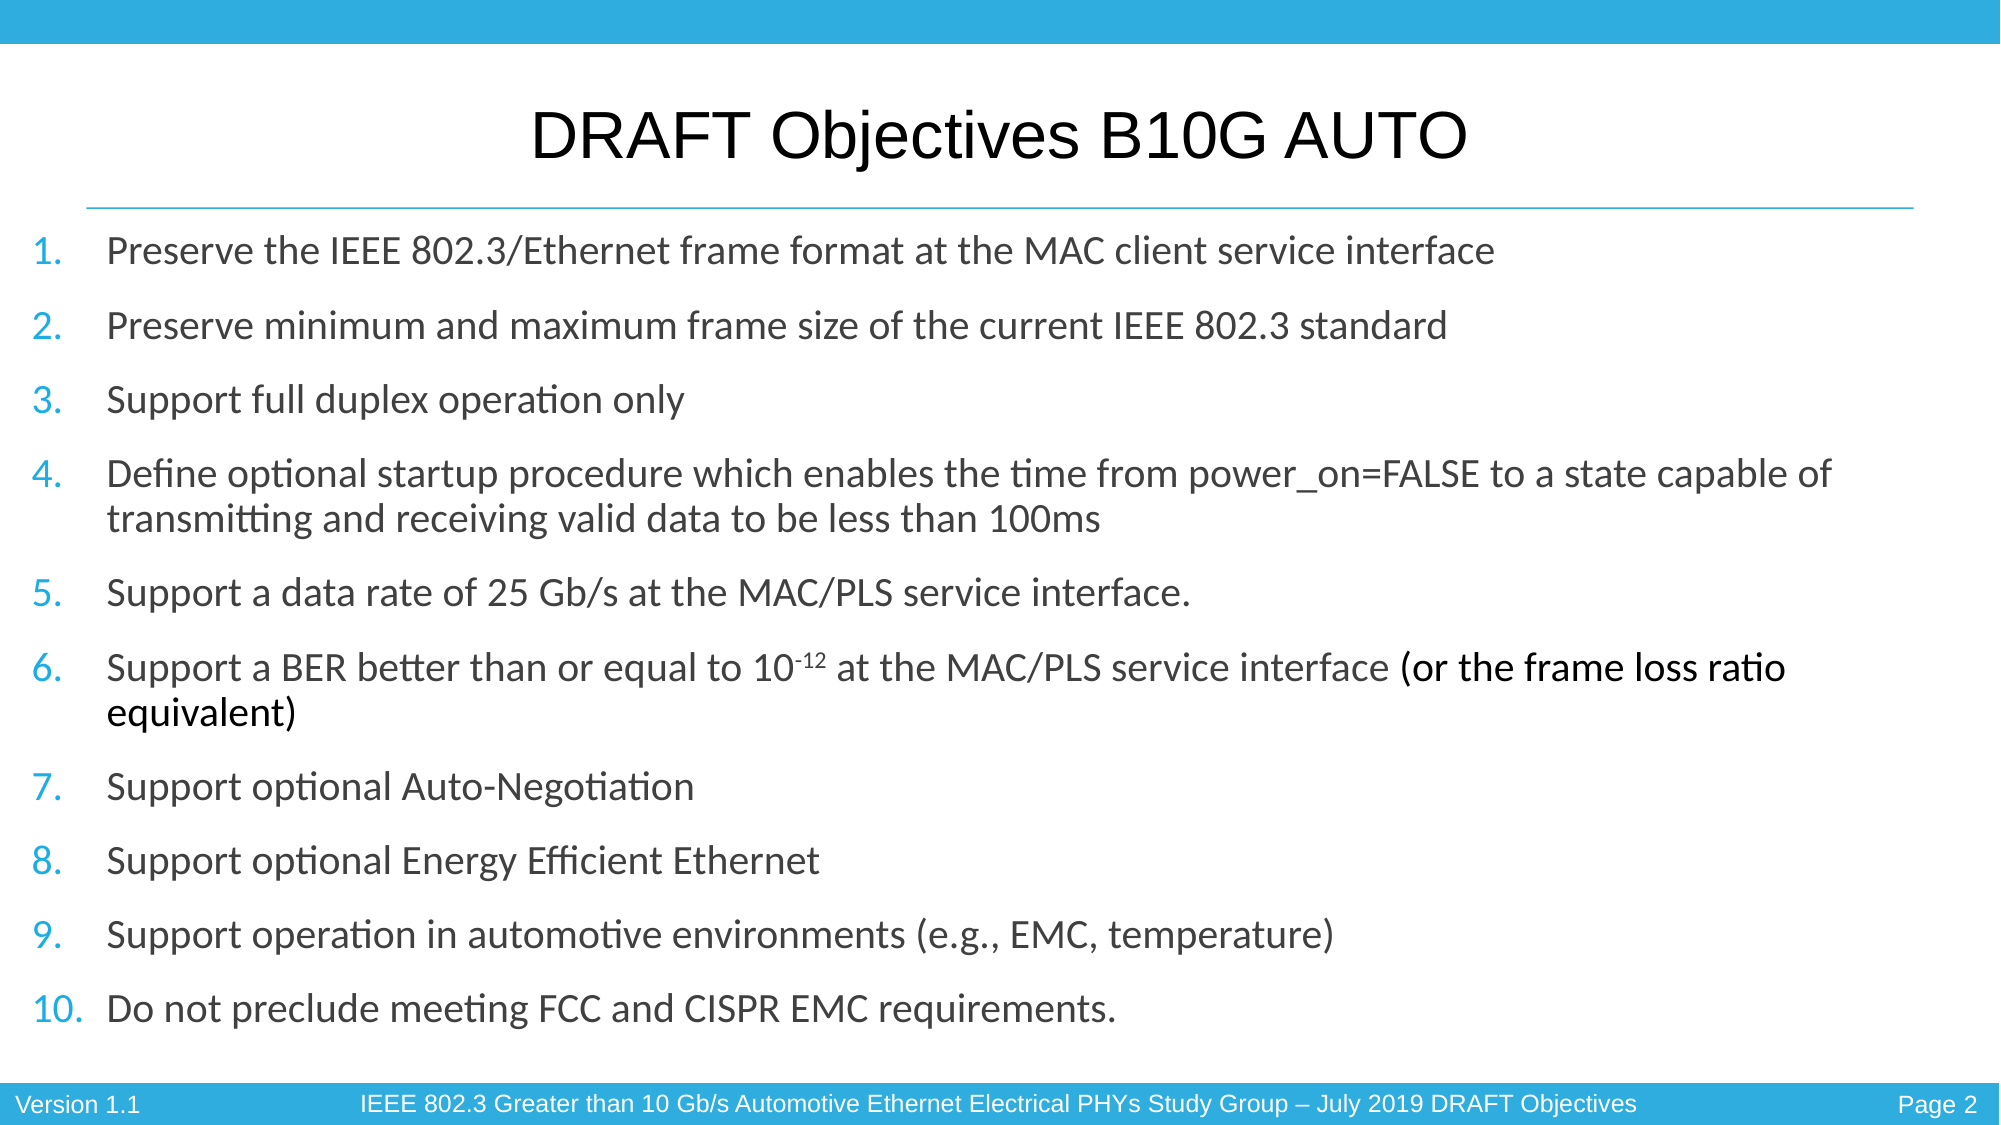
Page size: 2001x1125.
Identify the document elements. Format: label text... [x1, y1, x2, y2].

title DRAFT Objectives B10G AUTO [99, 66, 1900, 197]
list Preserve the IEEE 802.3/Ethernet frame format at the MAC client service interface Preserve minimum and maximum frame size of the current IEEE 802.3 standard Support full duplex operation only Define optional startup procedure which enables the time from power_on=FALSE to a state capable of transmitting and receiving valid data to be less than 100ms Support a data rate of 25 Gb/s at the MAC/PLS service interface. Support a BER better than or equal to 10-12 at the MAC/PLS service interface (or the frame loss ratio equivalent) Support optional Auto-Negotiation Support optional Energy Efficient Ethernet Support operation in automotive environments (e.g., EMC, temperature) Do not preclude meeting FCC and CISPR EMC requirements. [16, 221, 1900, 965]
